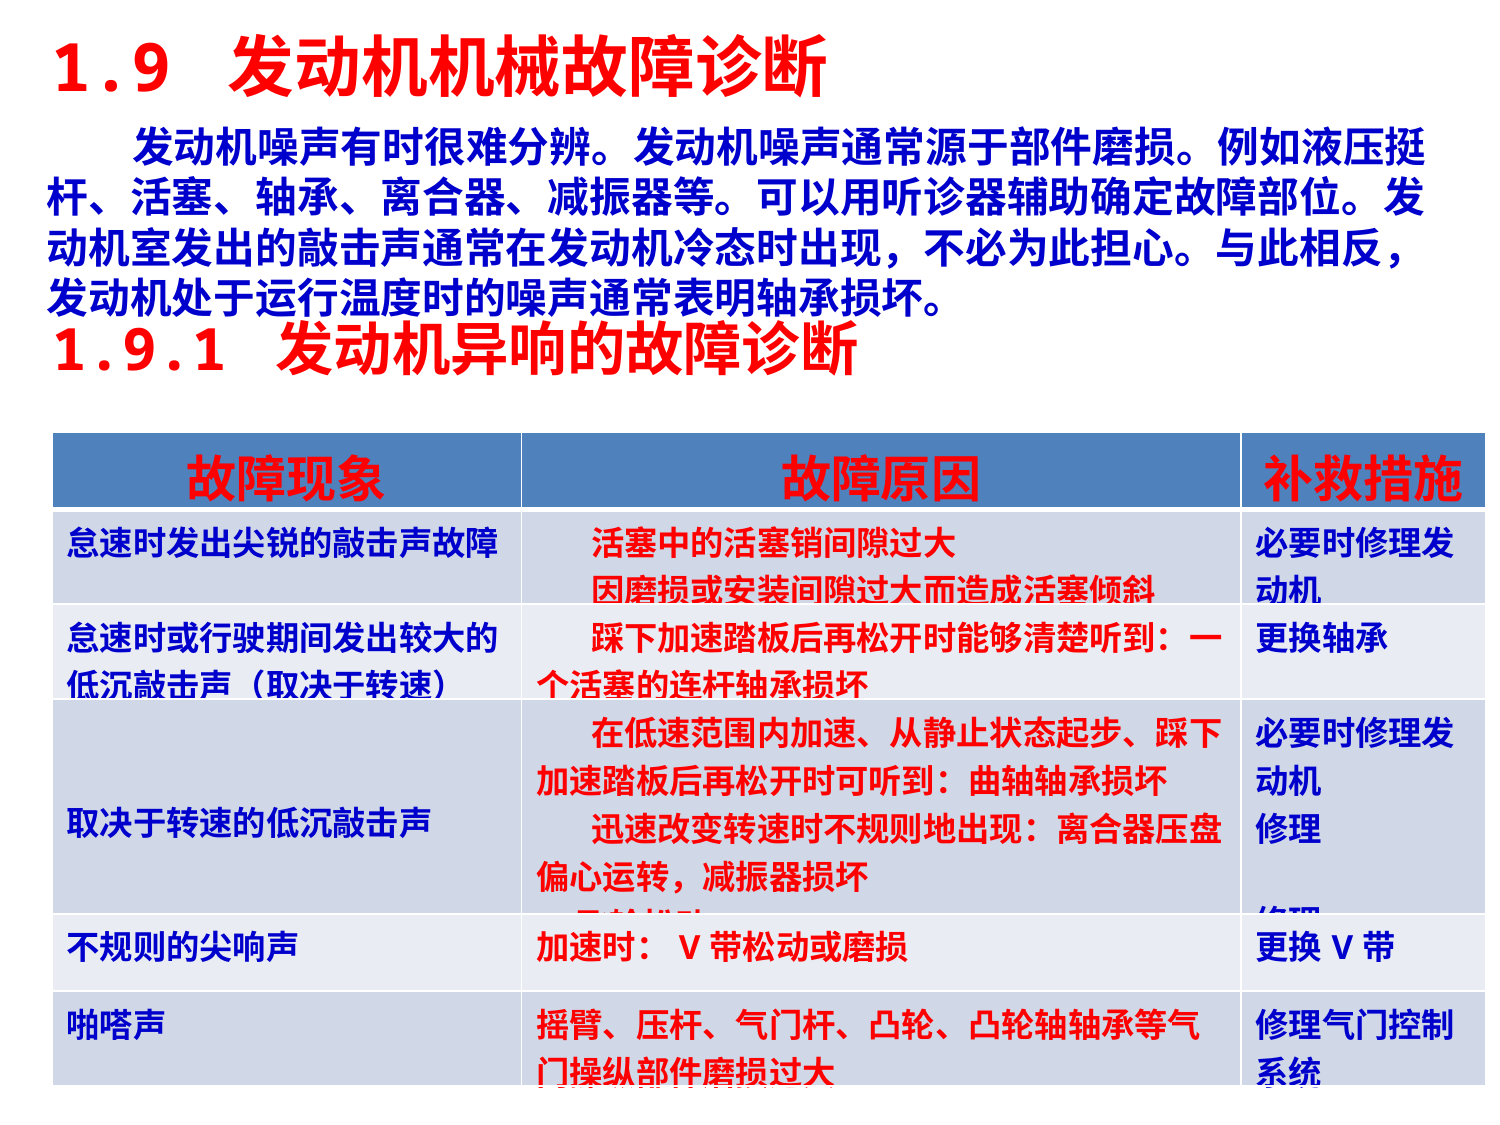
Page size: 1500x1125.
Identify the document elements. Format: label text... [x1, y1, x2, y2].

table_header 故障现象 [53, 433, 521, 507]
table_cell 修理气门控制系统 [1242, 992, 1485, 1085]
table_cell 加速时：V带松动或磨损 [522, 915, 1240, 990]
table_cell 不规则的尖响声 [53, 915, 521, 990]
table_cell 踩下加速踏板后再松开时能够清楚听到：一个活塞的连杆轴承损坏 [522, 605, 1240, 698]
table_cell 摇臂、压杆、气门杆、凸轮、凸轮轴轴承等气门操纵部件磨损过大 [522, 992, 1240, 1085]
table_cell 在低速范围内加速、从静止状态起步、踩下加速踏板后再松开时可听到：曲轴轴承损坏 迅速改变转速时不规则地出现：离合器压盘偏心运转，减振器损坏 飞轮松动 [522, 700, 1240, 913]
table_header 故障原因 [522, 433, 1240, 507]
text_box 发动机噪声有时很难分辨。发动机噪声通常源于部件磨损。例如液压挺杆、活塞、轴承、离合器、减振器等。可以用听诊器辅助确定故障部位。发动机室发出的敲击声通常在发动机冷态时出现，不必为此担心。与此相反，发动机处于运行温度时的噪声通常表明轴承损坏。 [31, 113, 1469, 329]
table_cell 必要时修理发动机 [1242, 512, 1485, 603]
table_cell 更换V带 [1242, 915, 1485, 990]
table_cell 取决于转速的低沉敲击声 [53, 700, 521, 913]
table_cell 怠速时发出尖锐的敲击声故障 [53, 512, 521, 603]
text_box 1.9.1 发动机异响的故障诊断 [51, 317, 1067, 421]
table_cell 啪嗒声 [53, 992, 521, 1085]
table_cell 更换轴承 [1242, 605, 1485, 698]
table_cell 怠速时或行驶期间发出较大的低沉敲击声（取决于转速） [53, 605, 521, 698]
table_cell 活塞中的活塞销间隙过大 因磨损或安装间隙过大而造成活塞倾斜 [522, 512, 1240, 603]
text_box 1.9 发动机机械故障诊断 [51, 31, 1067, 113]
table_cell 必要时修理发动机 修理 修理 [1242, 700, 1485, 913]
table_header 补救措施 [1242, 433, 1485, 507]
